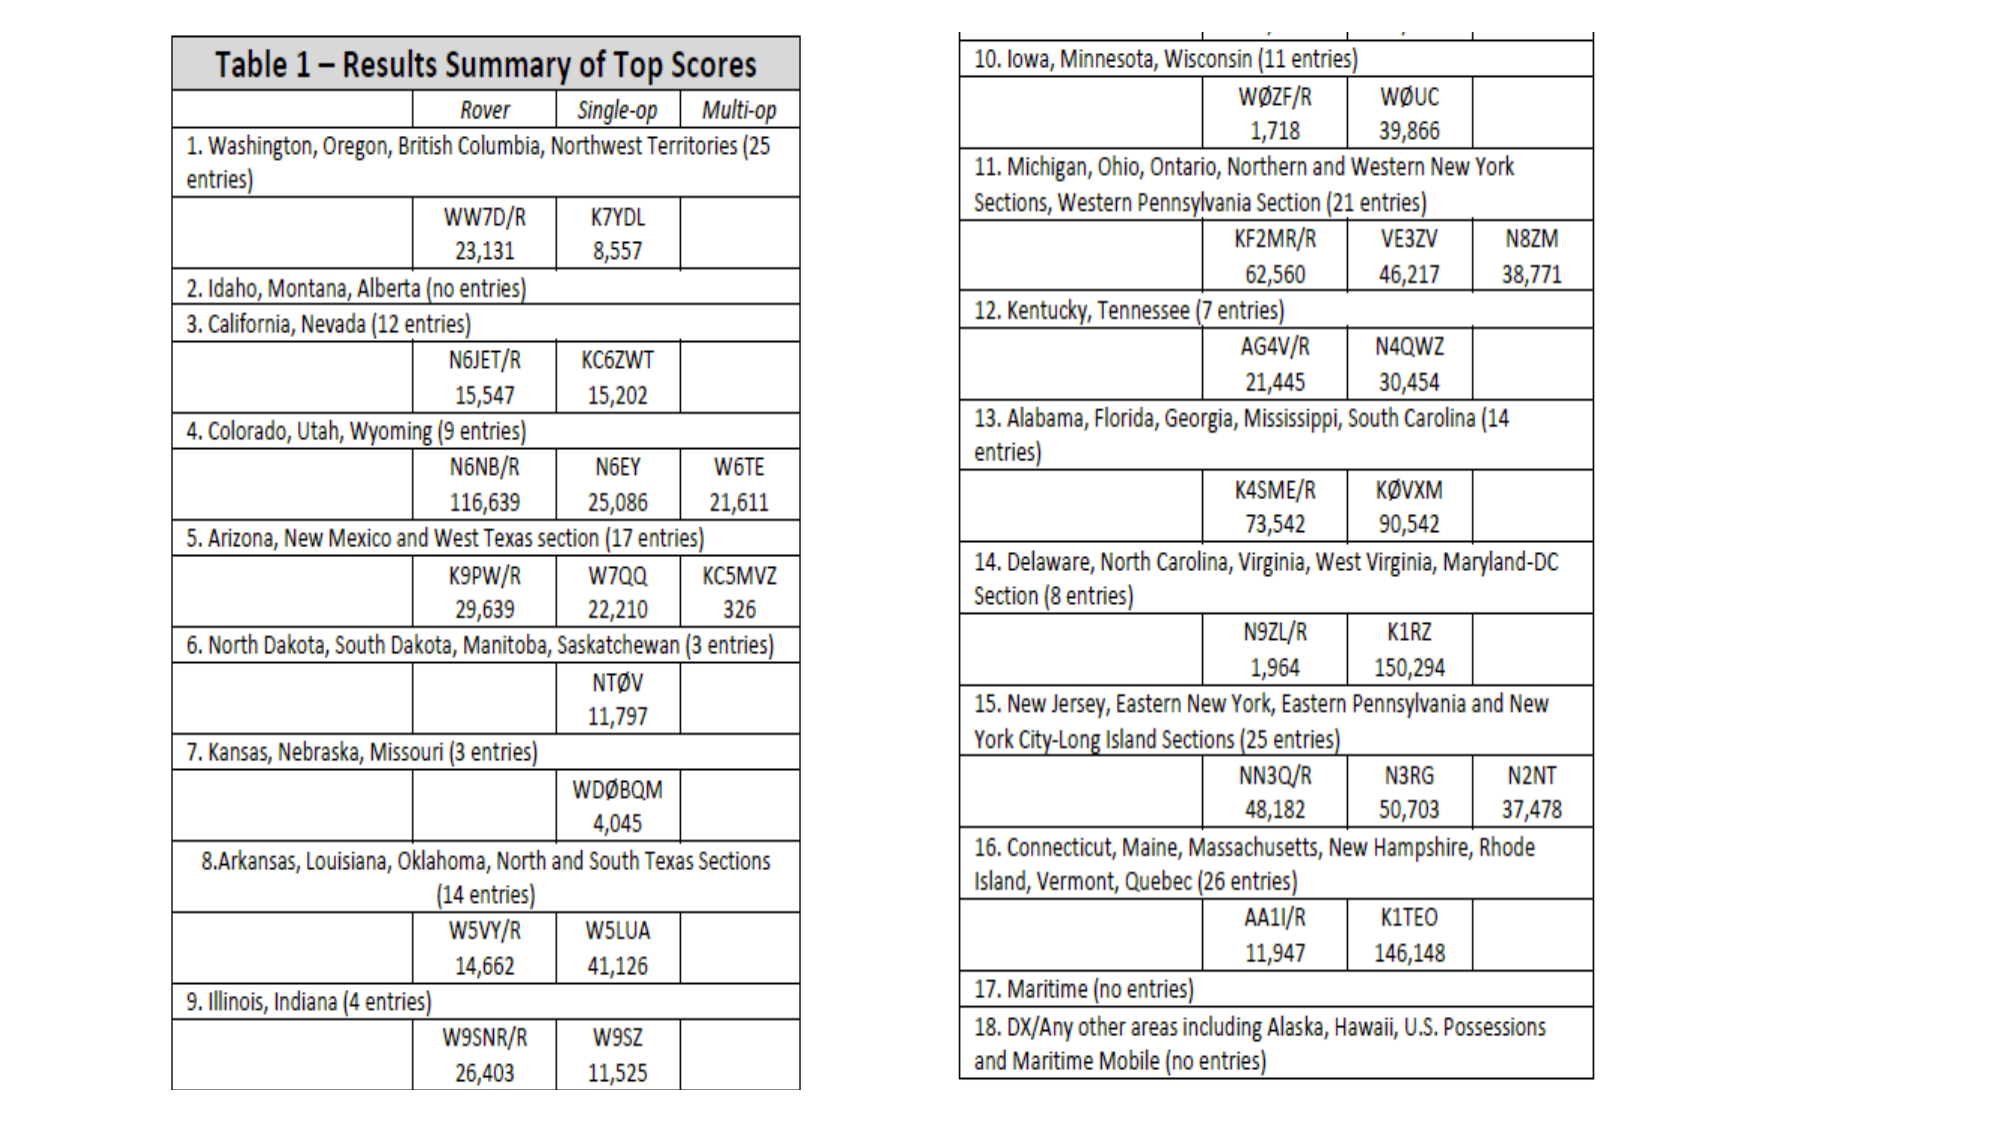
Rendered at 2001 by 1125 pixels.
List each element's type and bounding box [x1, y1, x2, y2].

picture [947, 32, 1600, 1090]
list [167, 28, 809, 1091]
